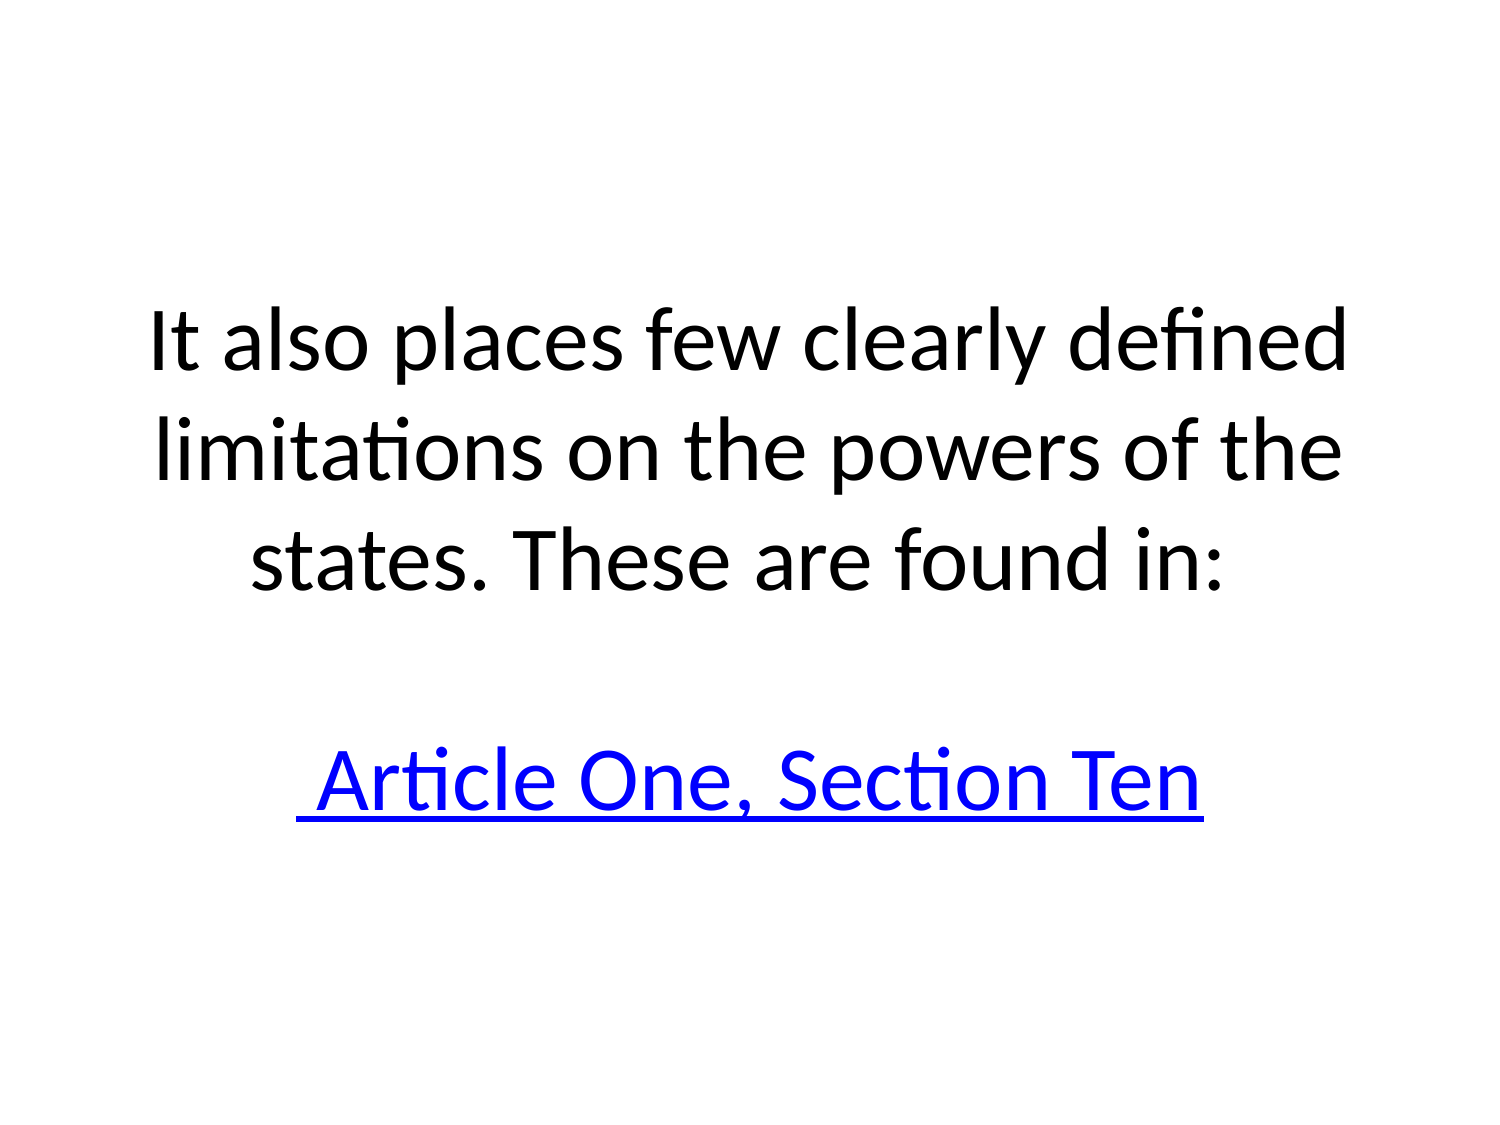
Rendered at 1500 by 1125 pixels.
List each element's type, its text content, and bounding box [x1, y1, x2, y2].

title It also places few clearly defined limitations on the powers of the states. These are found in: Article One, Section Ten [74, 44, 1426, 1063]
